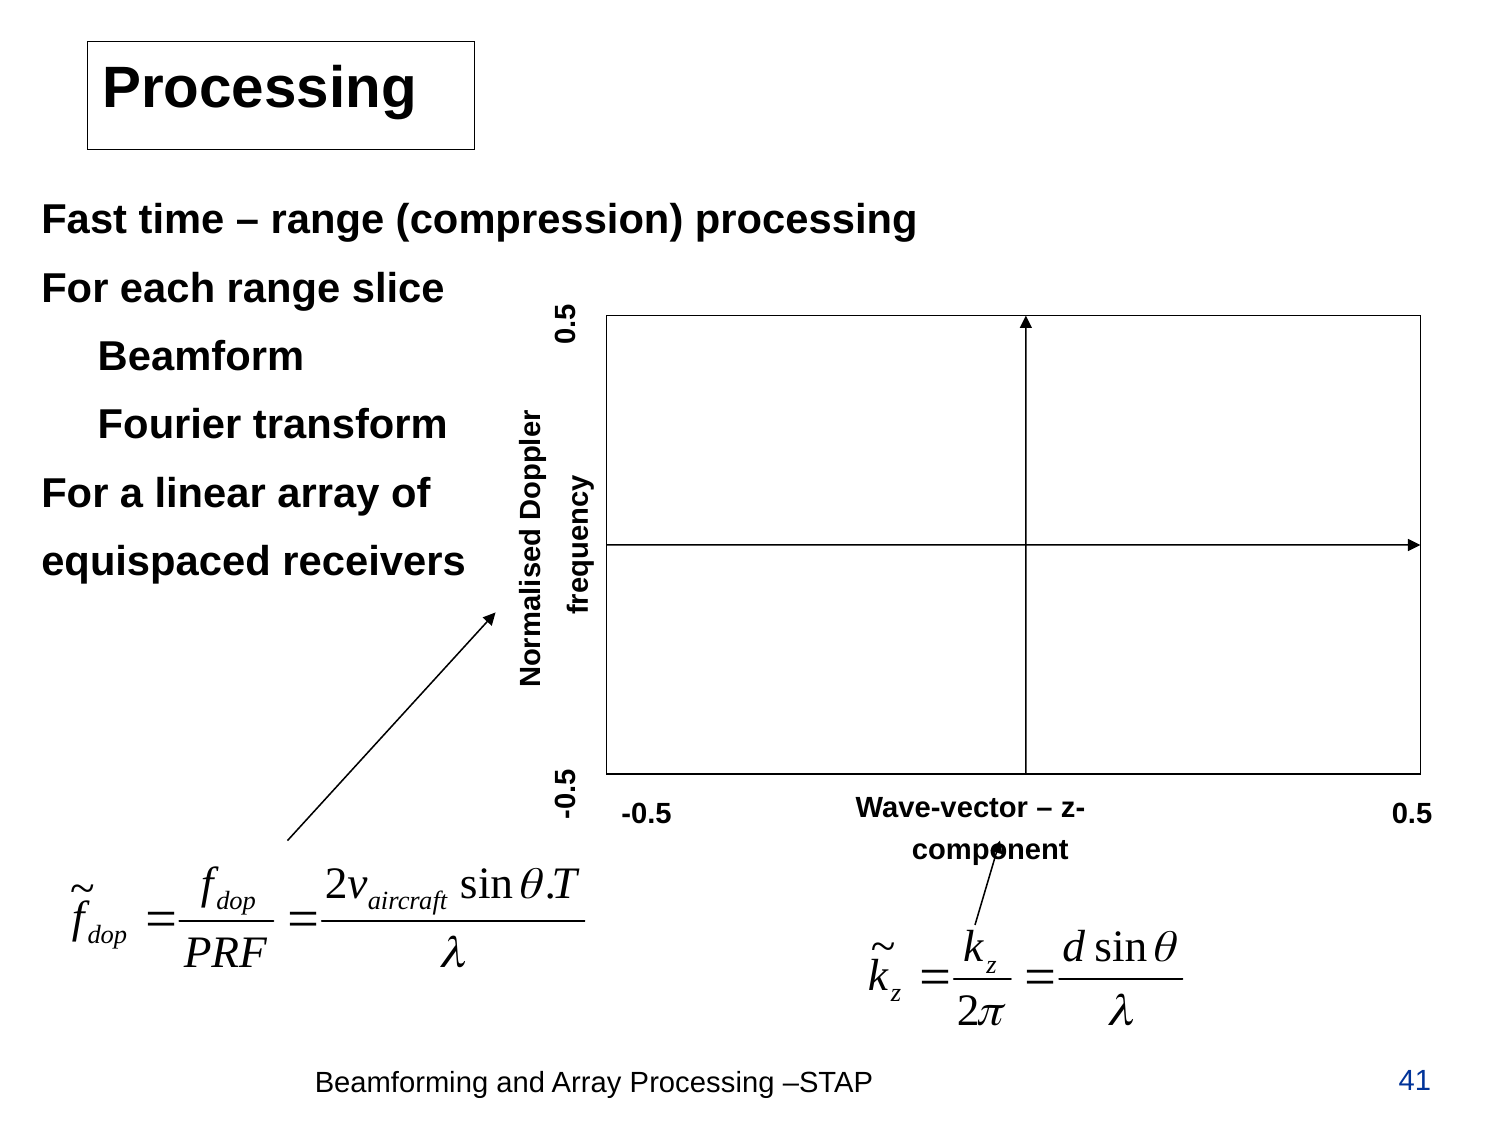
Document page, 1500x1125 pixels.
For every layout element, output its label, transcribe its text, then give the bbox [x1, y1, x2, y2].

text_box Fast time – range (compression) processing For each range slice Beamform Fourier transform For a linear array of equispaced receivers [26, 174, 1464, 463]
title Processing [87, 41, 475, 150]
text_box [860, 918, 1191, 1036]
text_box [977, 850, 1003, 917]
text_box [56, 853, 595, 978]
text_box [495, 271, 1464, 841]
slide_number 41 [1207, 1055, 1447, 1102]
text_box [287, 614, 490, 841]
